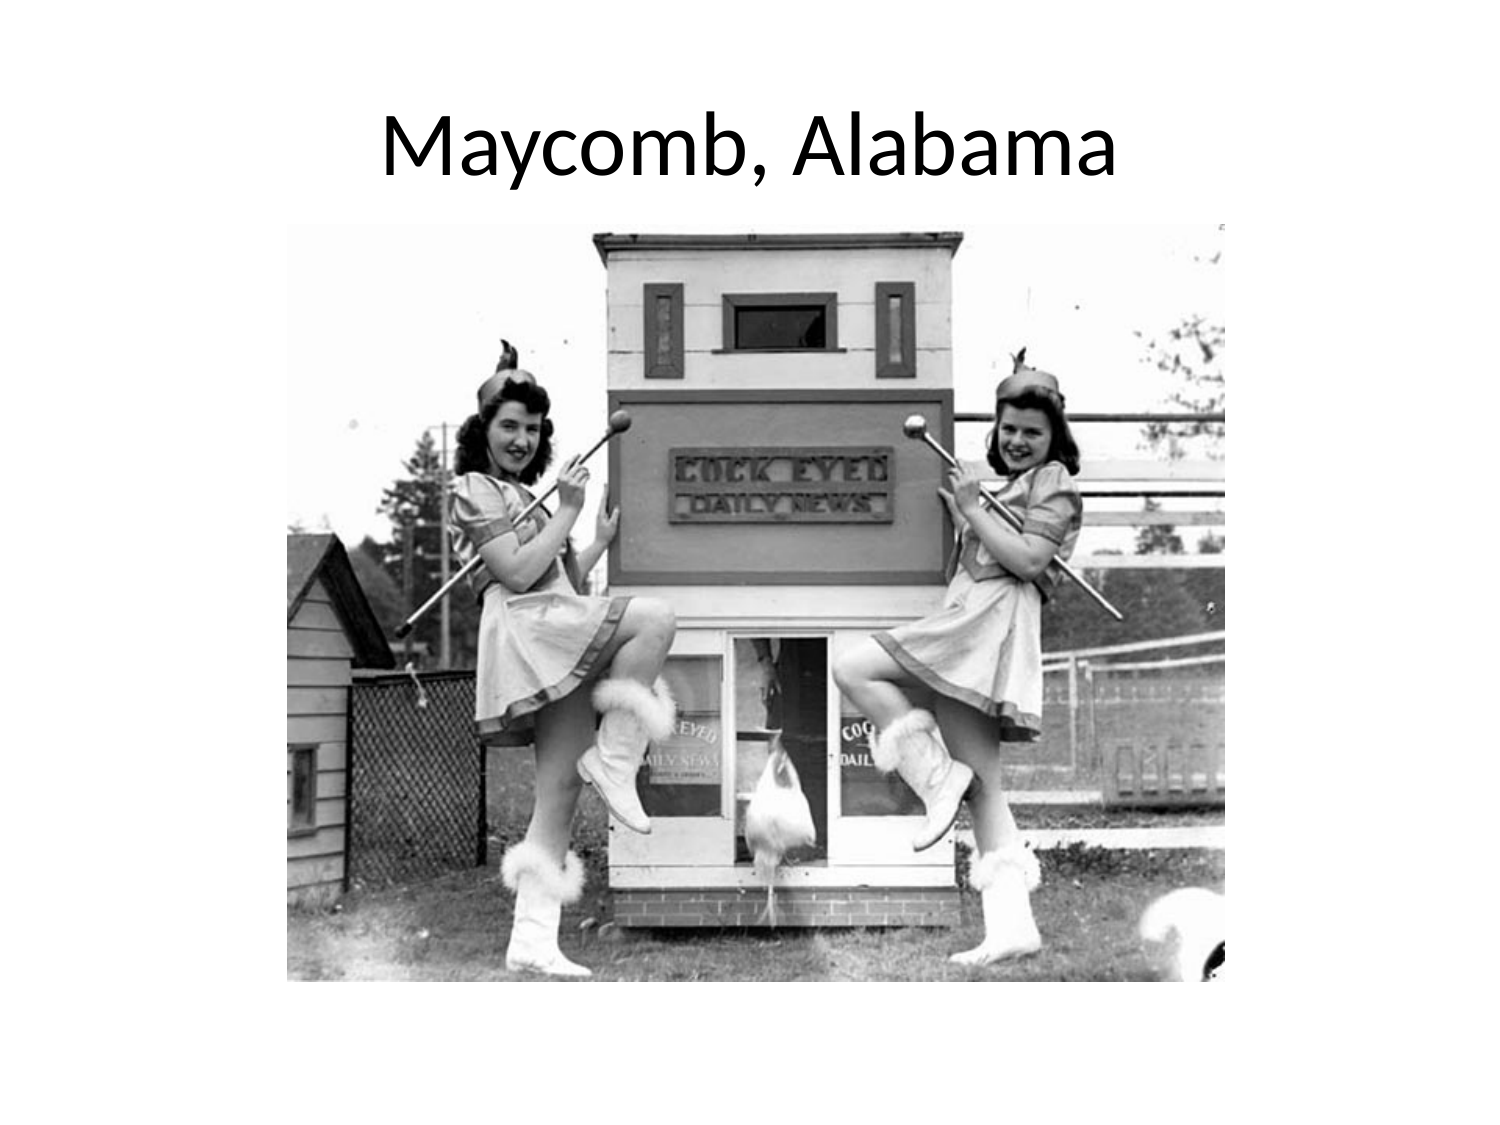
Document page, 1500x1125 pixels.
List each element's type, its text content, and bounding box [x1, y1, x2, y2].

picture [287, 224, 1226, 982]
title Maycomb, Alabama [75, 45, 1425, 233]
